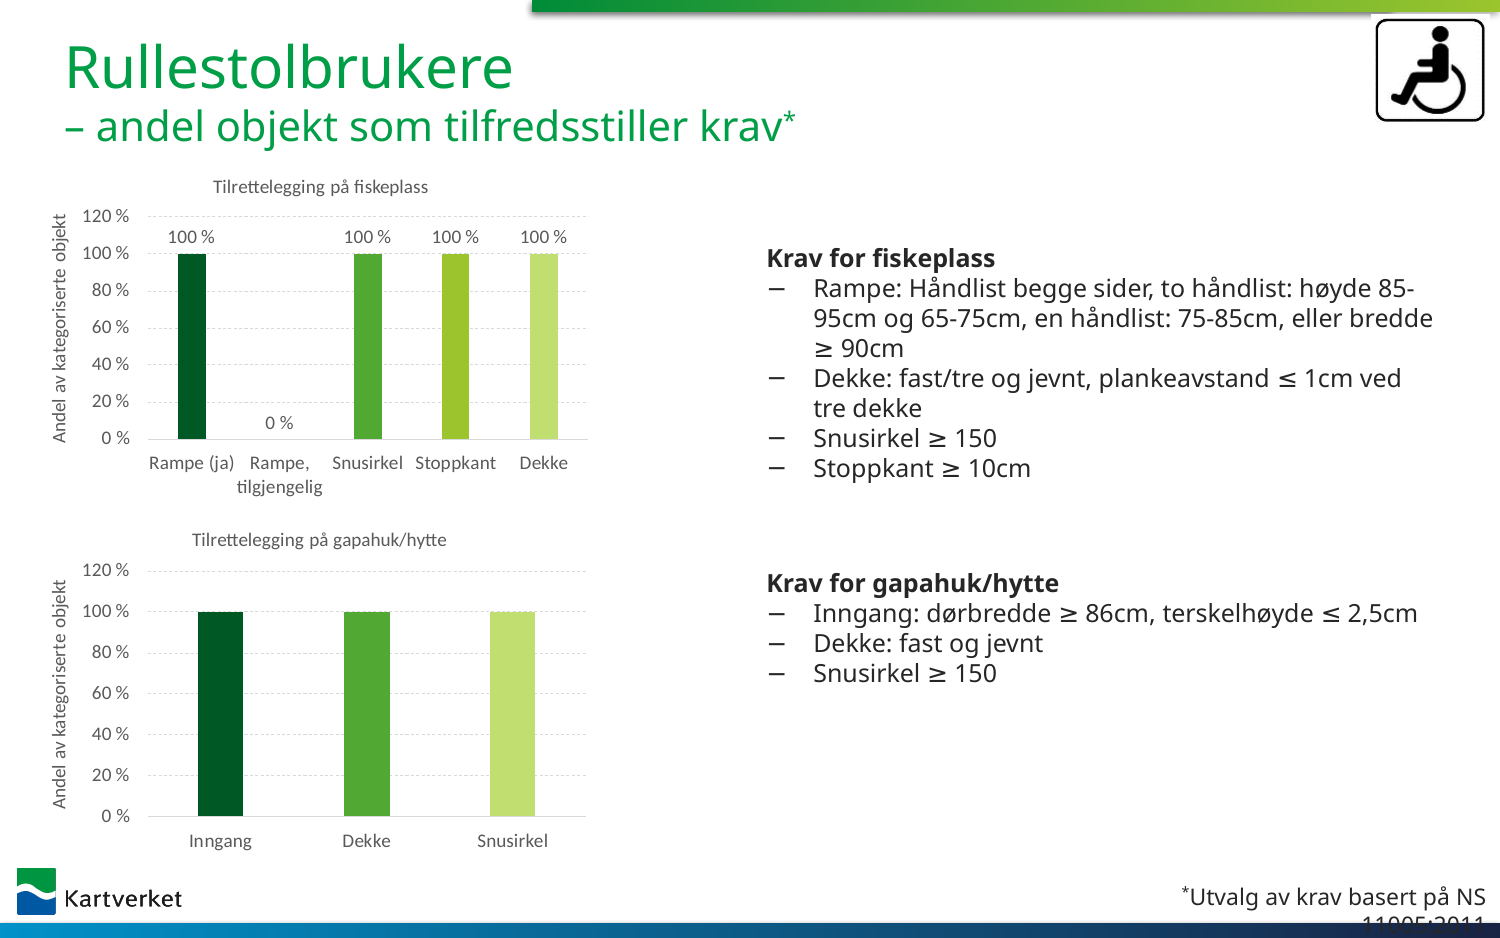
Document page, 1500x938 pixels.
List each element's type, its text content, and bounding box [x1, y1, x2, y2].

text_box Krav for gapahuk/hytte Inngang: dørbredde ≥ 86cm, terskelhøyde ≤ 2,5cm Dekke: fast og jevnt Snusirkel ≥ 150 [751, 560, 1452, 695]
text_box Rullestolbrukere – andel objekt som tilfredsstiller krav* [49, 29, 1431, 158]
picture [1371, 13, 1491, 127]
text_box Krav for fiskeplass Rampe: Håndlist begge sider, to håndlist: høyde 85-95cm og 65-75cm, en håndlist: 75-85cm, eller bredde ≥ 90cm Dekke: fast/tre og jevnt, plankeavstand ≤ 1cm ved tre dekke Snusirkel ≥ 150 Stoppkant ≥ 10cm [751, 235, 1452, 490]
picture [41, 520, 597, 859]
text_box *Utvalg av krav basert på NS 11005:2011 [1068, 873, 1500, 938]
picture [41, 166, 599, 505]
